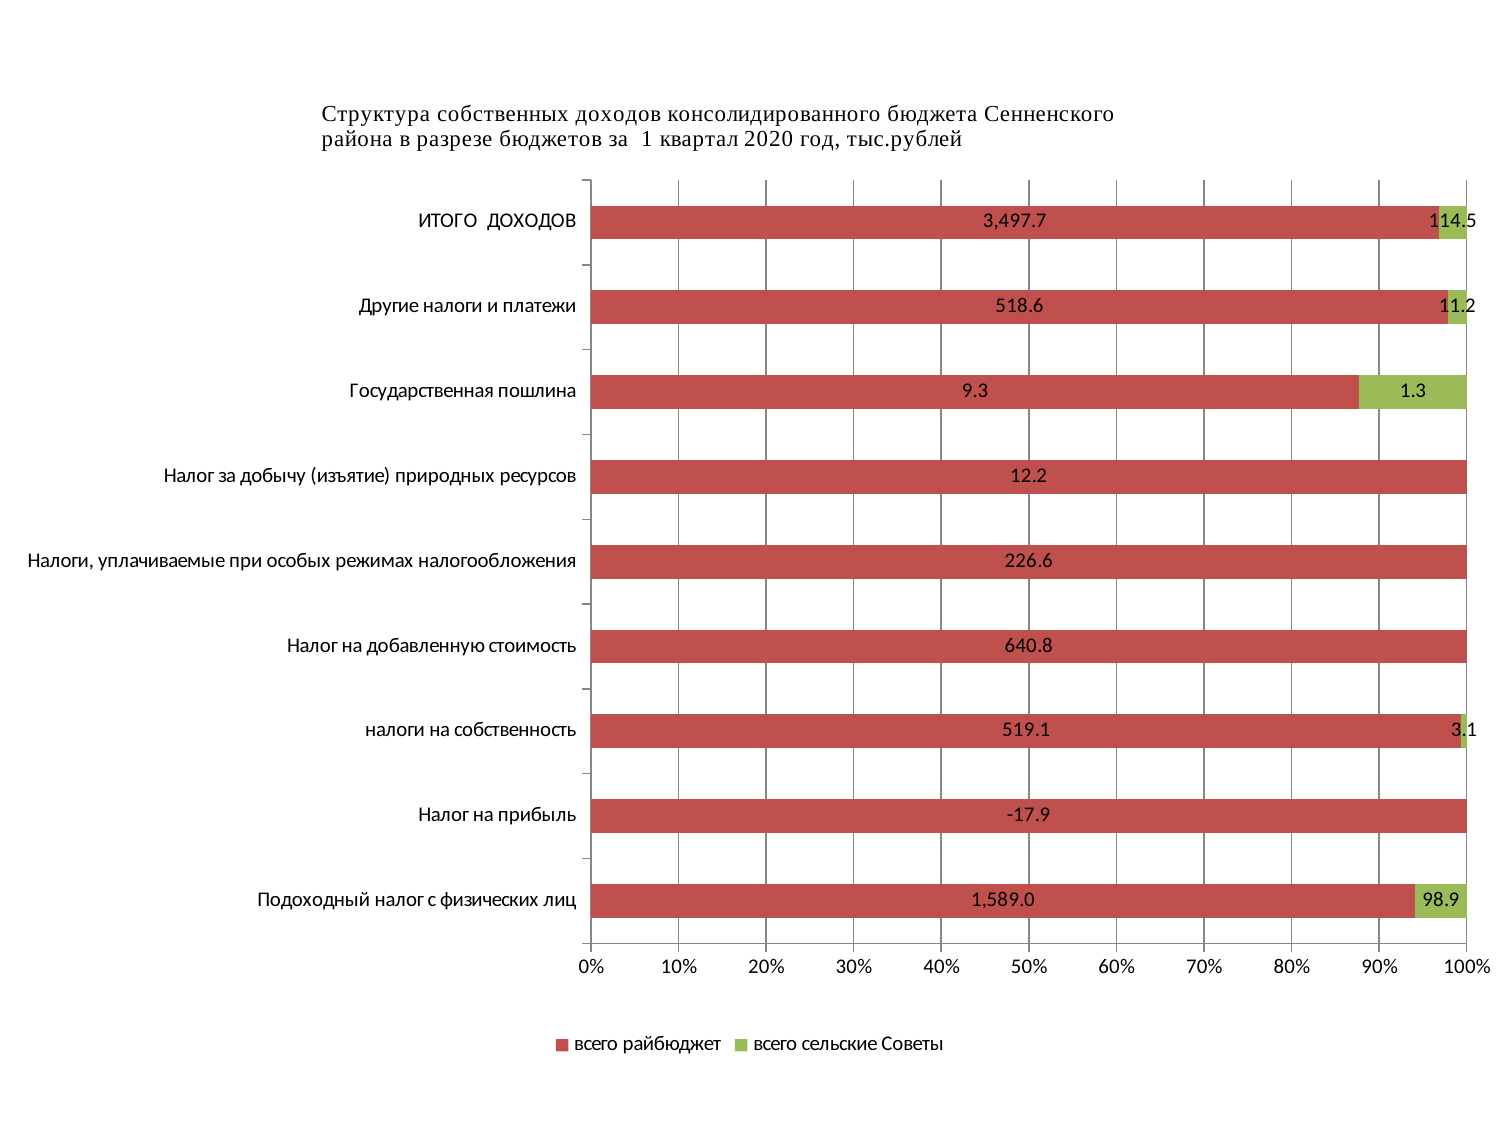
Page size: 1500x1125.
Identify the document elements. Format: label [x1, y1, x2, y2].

chart [0, 63, 1500, 1062]
